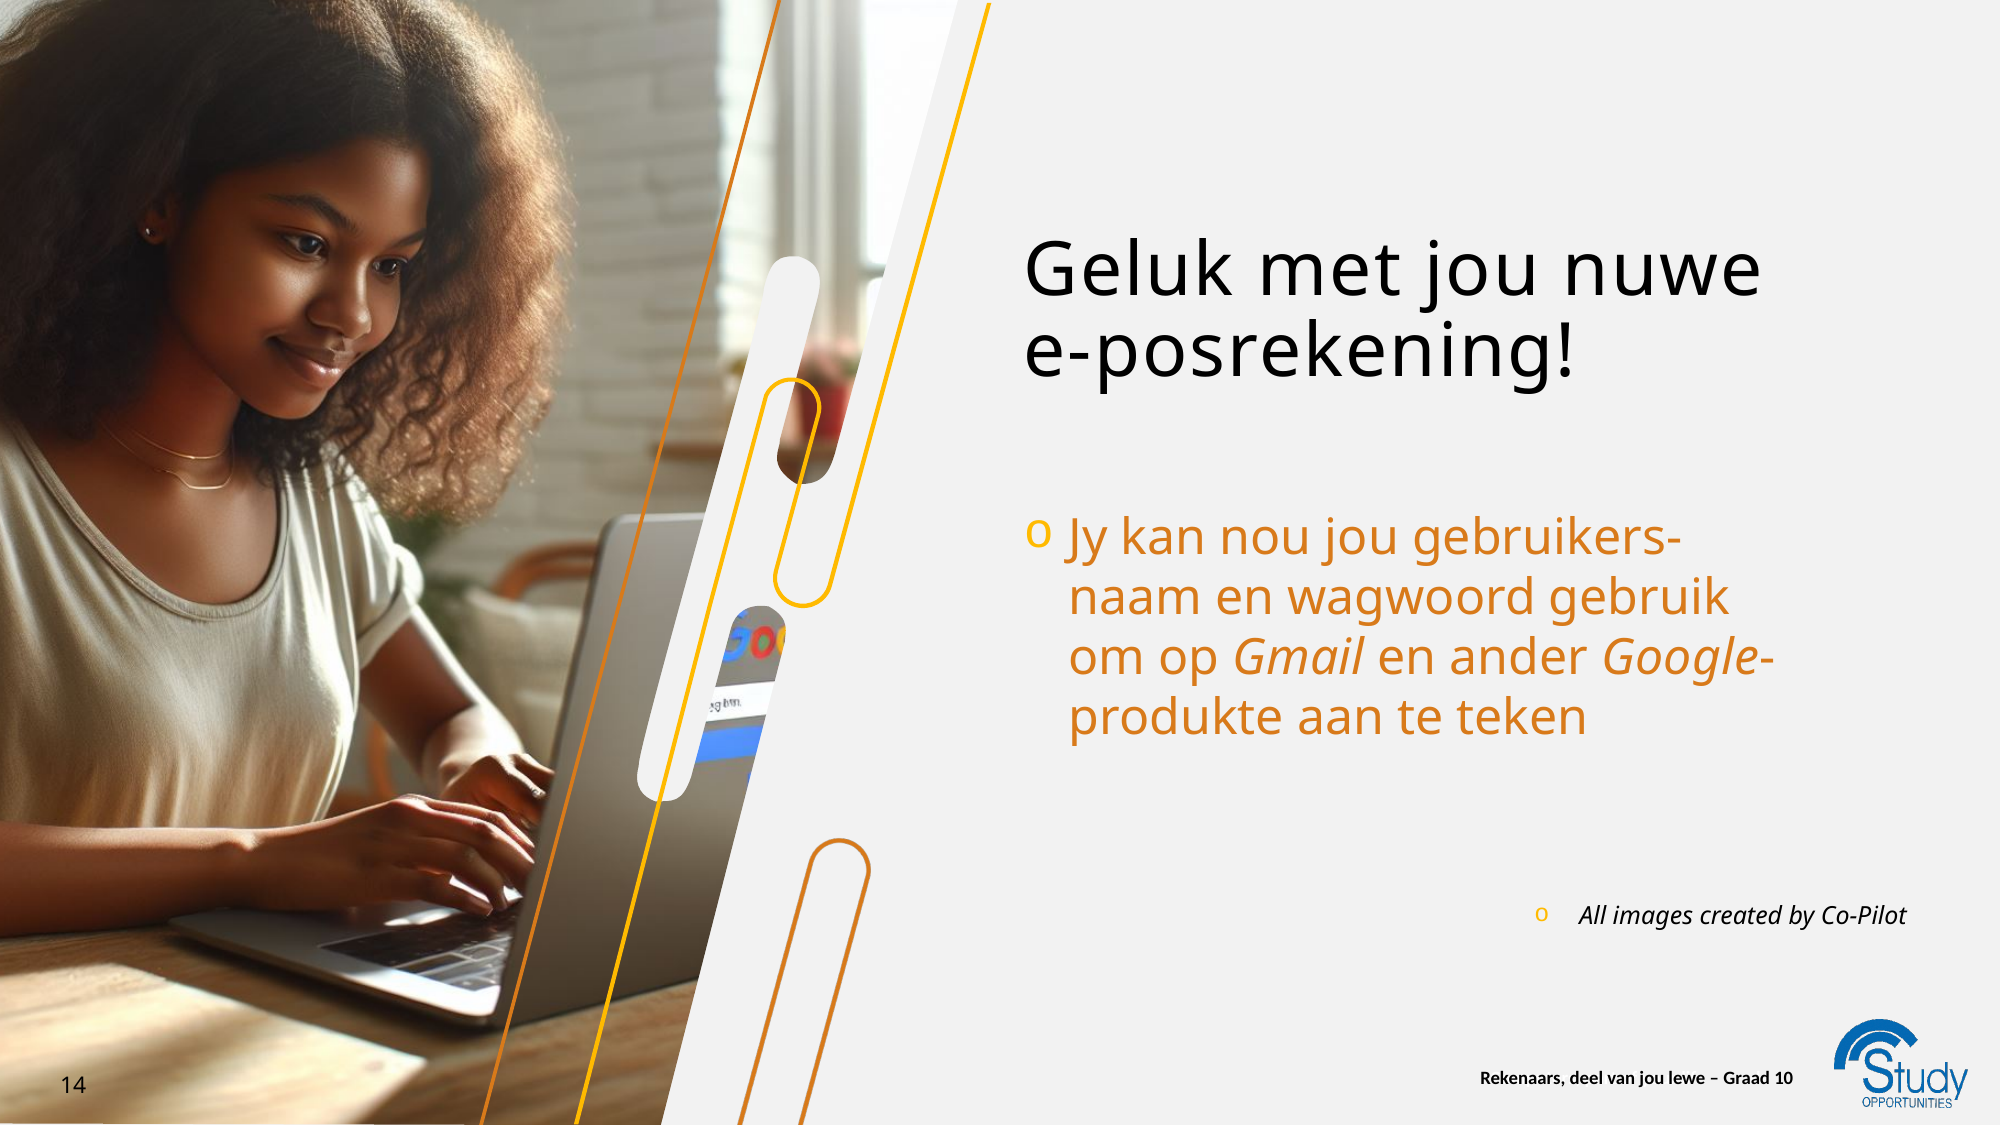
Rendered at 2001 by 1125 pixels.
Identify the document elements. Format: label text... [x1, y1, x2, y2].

text_box All images created by Co-Pilot [1519, 817, 2000, 961]
text_box [966, 2, 992, 95]
text_box Rekenaars, deel van jou lewe – Graad 10 [1441, 1047, 1809, 1107]
picture [780, 0, 959, 1125]
title Geluk met jou nuwe e-posrekening! [1008, 151, 1794, 401]
picture [0, 0, 479, 1125]
picture [1833, 1019, 1968, 1108]
list Jy kan nou jou gebruikers-naam en wagwoord gebruik om op Gmail en ander Google-produkte aan te teken [1008, 421, 1778, 797]
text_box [479, 0, 780, 1125]
